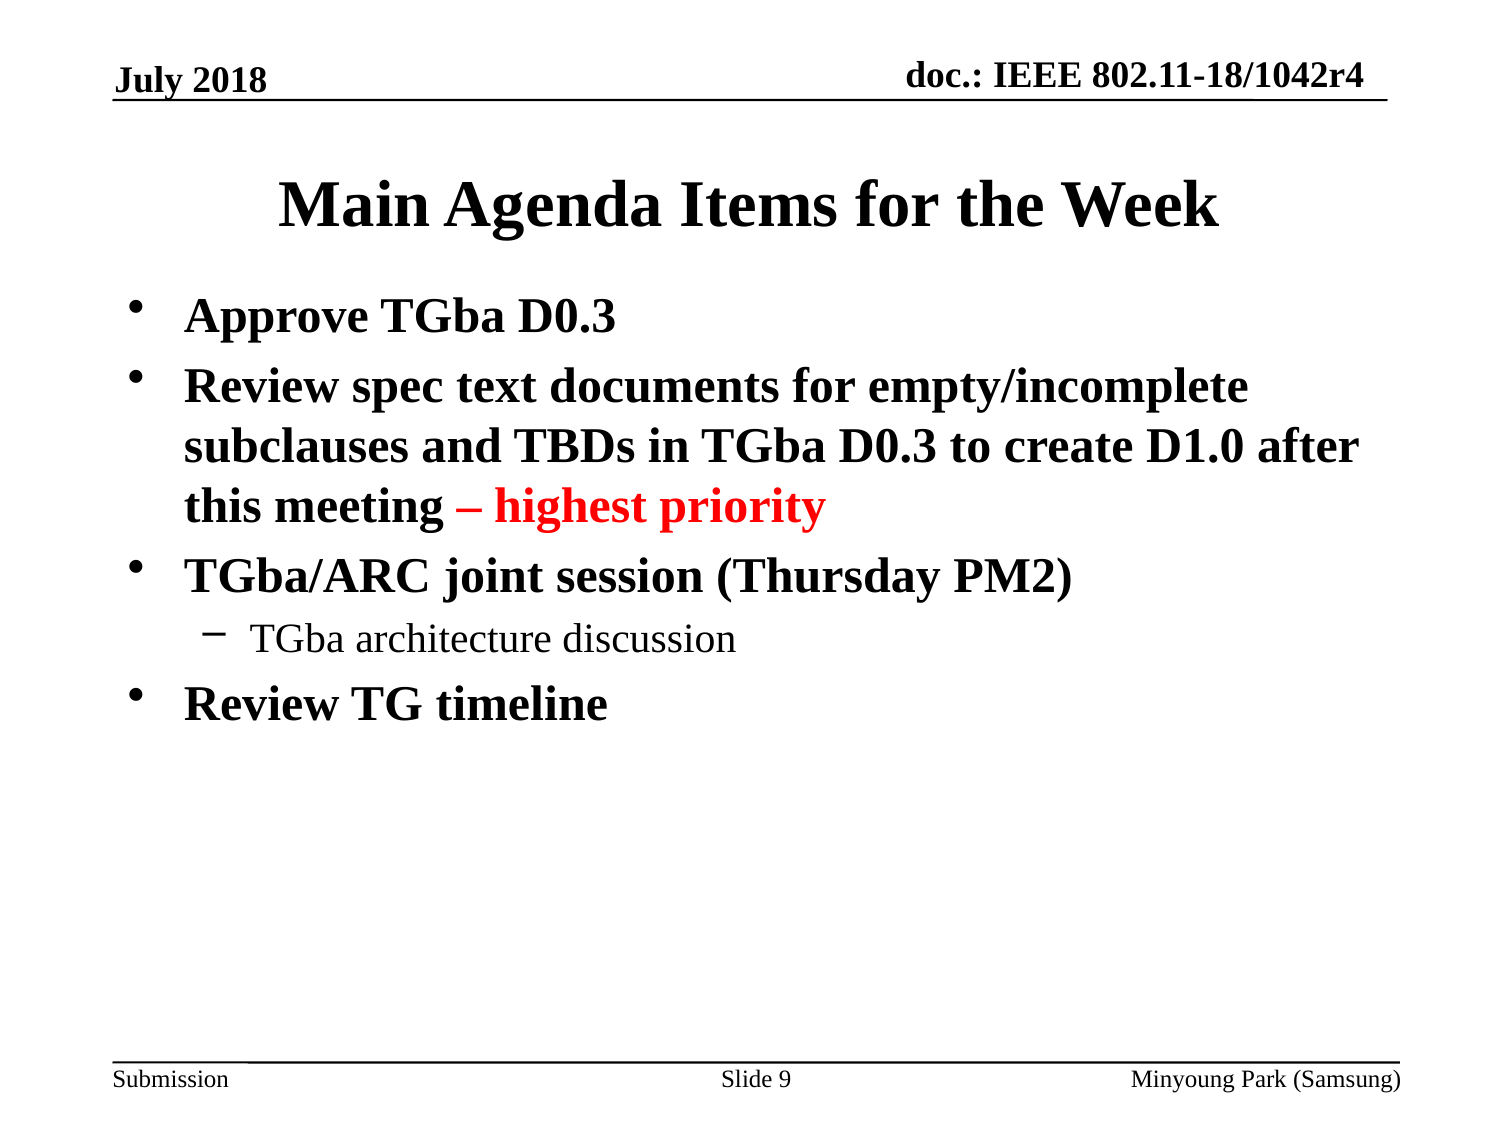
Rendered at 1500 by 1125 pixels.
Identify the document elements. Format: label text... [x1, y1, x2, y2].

footer Minyoung Park (Samsung) [949, 1061, 1402, 1093]
title Main Agenda Items for the Week [112, 112, 1388, 275]
list Approve TGba D0.3 Review spec text documents for empty/incomplete subclauses and TBDs in TGba D0.3 to create D1.0 after this meeting – highest priority TGba/ARC joint session (Thursday PM2) TGba architecture discussion Review TG timeline [112, 275, 1450, 1050]
slide_number Slide 9 [712, 1061, 800, 1093]
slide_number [114, 54, 335, 101]
